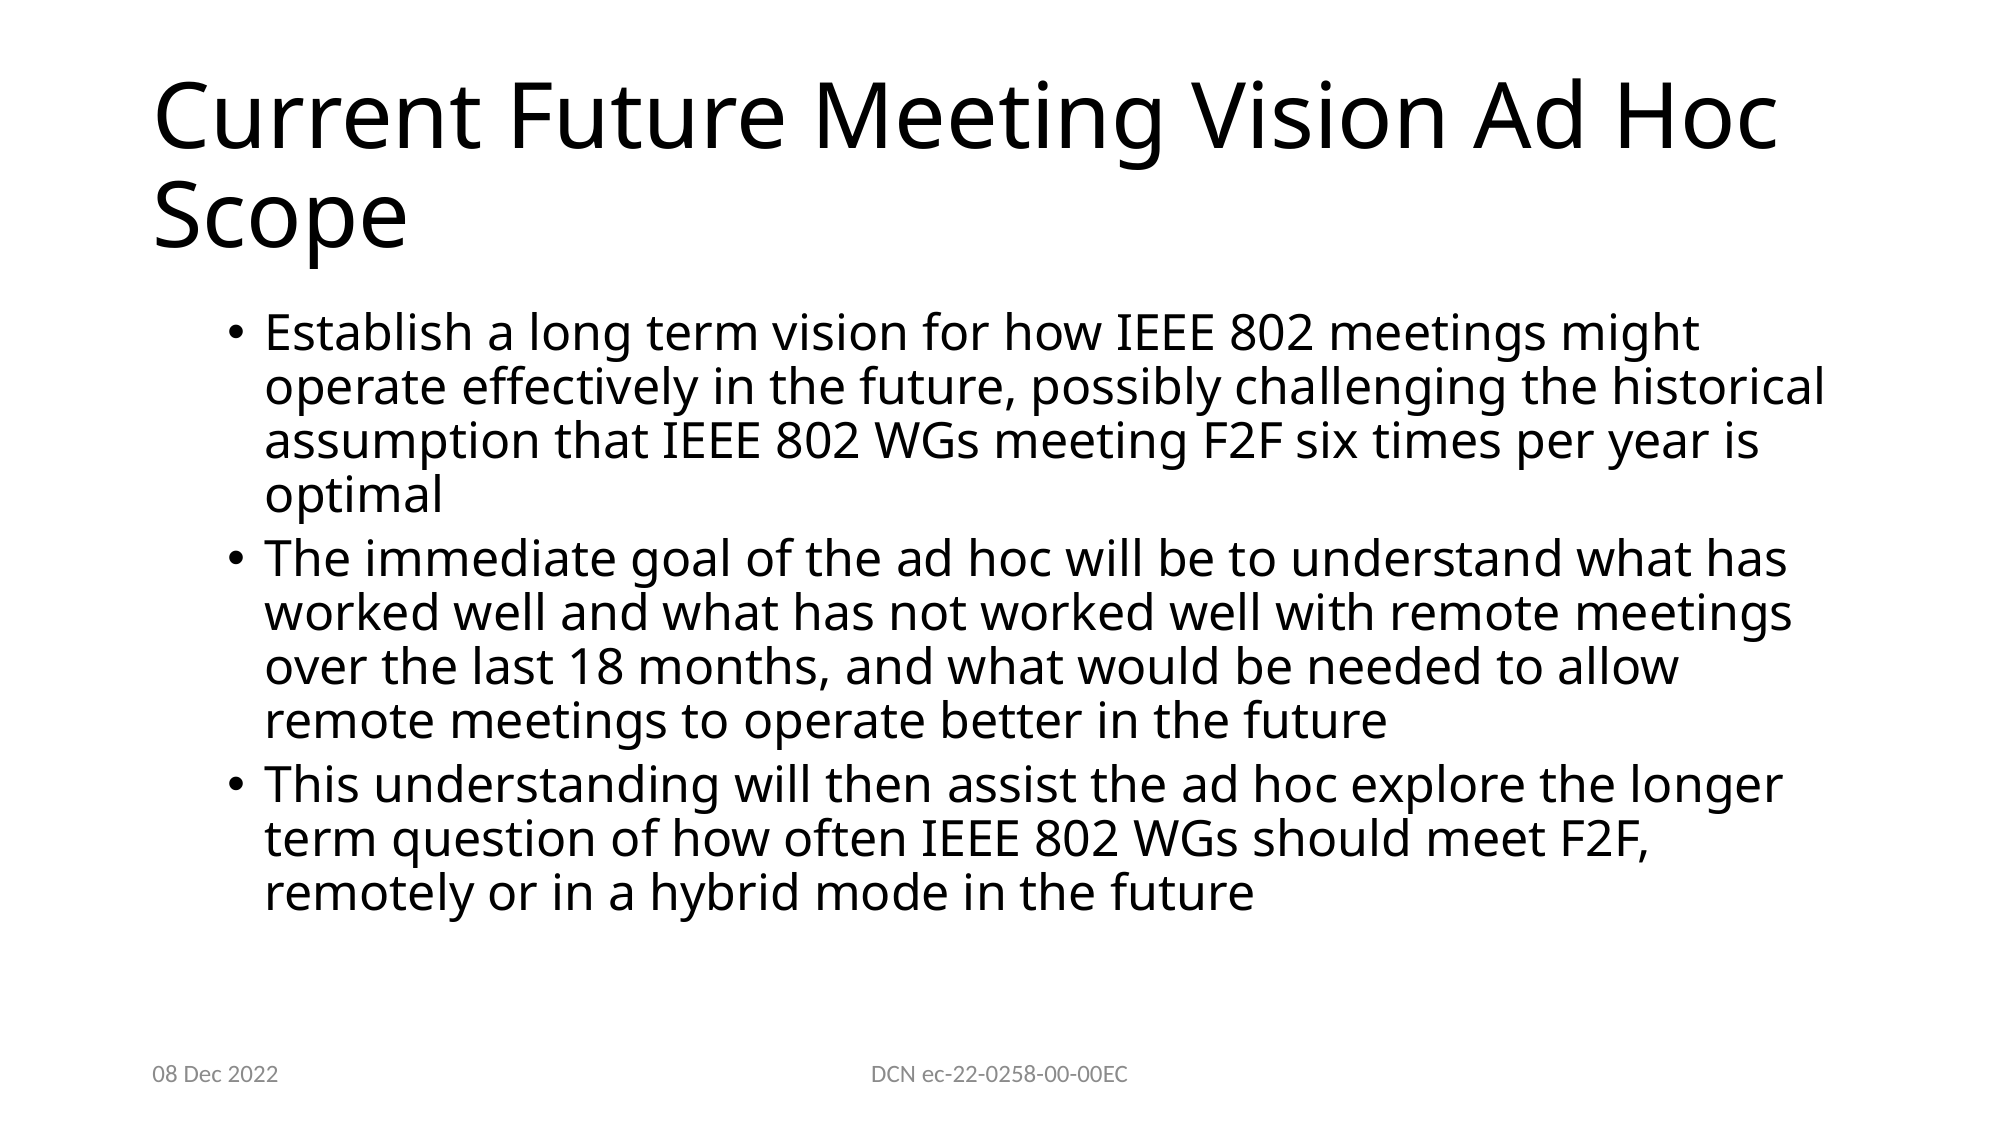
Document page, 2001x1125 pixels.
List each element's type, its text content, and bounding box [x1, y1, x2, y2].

title Current Future Meeting Vision Ad Hoc Scope [137, 59, 1863, 278]
footer DCN ec-22-0258-00-00EC [662, 1042, 1338, 1103]
list Establish a long term vision for how IEEE 802 meetings might operate effectively in the future, possibly challenging the historical assumption that IEEE 802 WGs meeting F2F six times per year is optimal The immediate goal of the ad hoc will be to understand what has worked well and what has not worked well with remote meetings over the last 18 months, and what would be needed to allow remote meetings to operate better in the future This understanding will then assist the ad hoc explore the longer term question of how often IEEE 802 WGs should meet F2F, remotely or in a hybrid mode in the future [137, 299, 1863, 1014]
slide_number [137, 1042, 588, 1103]
